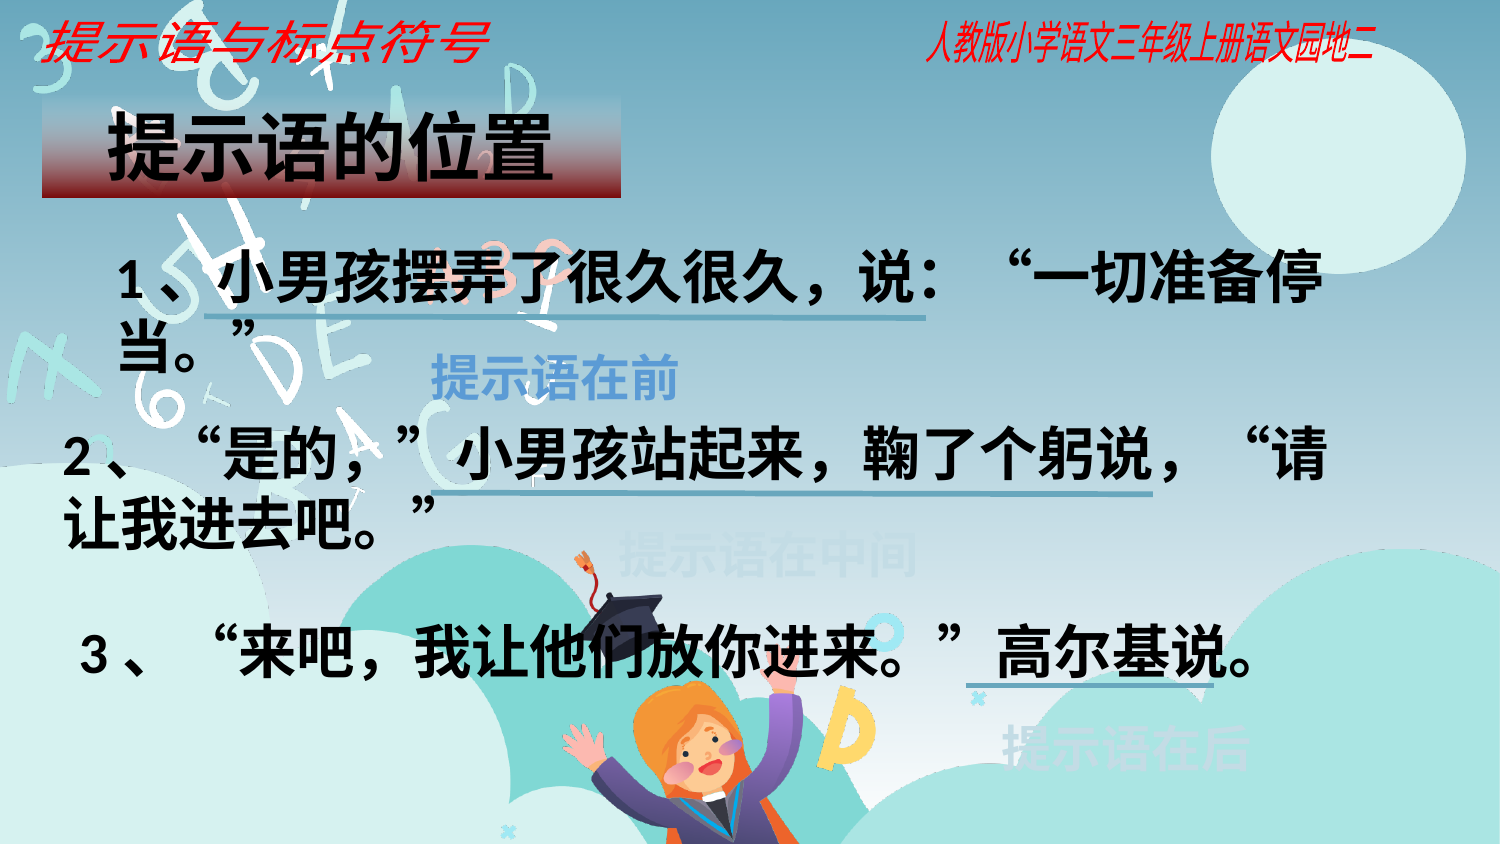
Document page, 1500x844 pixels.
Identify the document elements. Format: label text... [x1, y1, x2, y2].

text_box 2、“是的，”小男孩站起来，鞠了个躬说，“请 让我进去吧。” [47, 410, 1344, 565]
text_box 人教版小学语文三年级上册语文园地二 [978, 20, 1011, 63]
text_box 提示语的位置 [42, 93, 621, 198]
text_box 提示语在后 [942, 710, 1311, 785]
text_box 提示语在中间 [584, 516, 953, 592]
text_box 提示语在前 [372, 338, 740, 414]
text_box 1、小男孩摆弄了很久很久，说：“一切准备停当。” [100, 232, 1471, 388]
picture [0, 0, 1500, 844]
text_box 3、“来吧，我让他们放你进来。”高尔基说。 [63, 608, 1302, 694]
